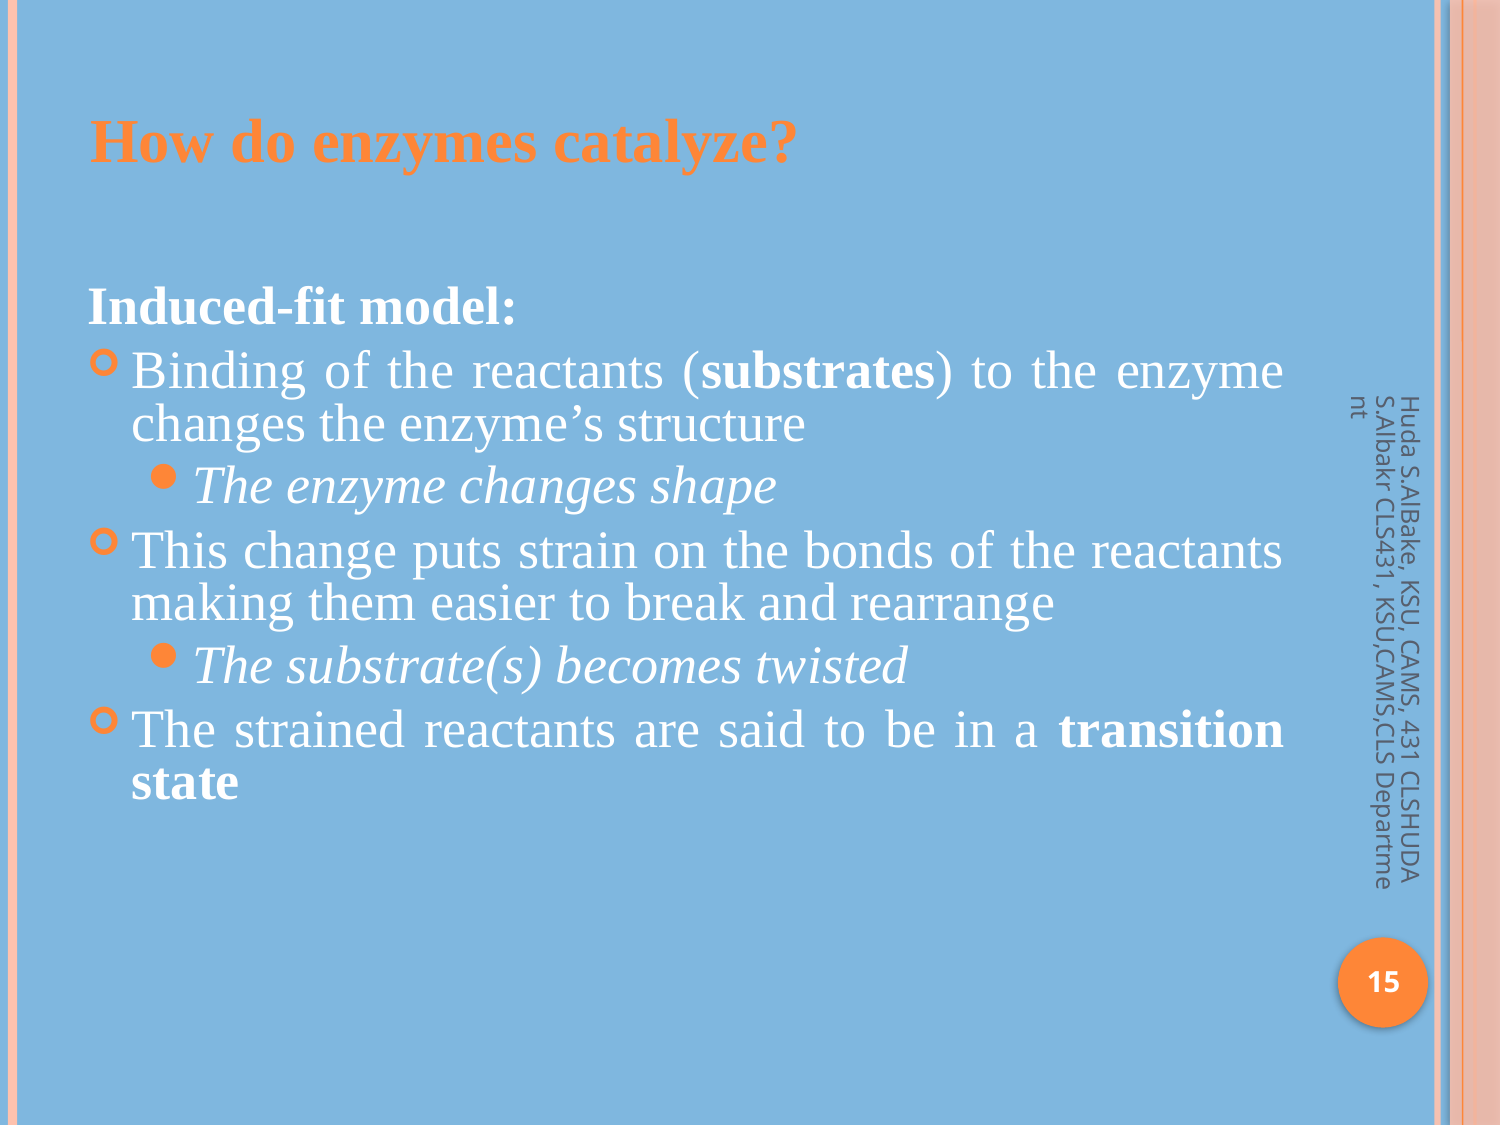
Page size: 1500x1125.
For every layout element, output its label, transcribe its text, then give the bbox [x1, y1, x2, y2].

title How do enzymes catalyze? [75, 62, 1300, 183]
footer Huda S.AlBake, KSU, CAMS, 431 CLSHUDA S.Albakr CLS431, KSU,CAMS,CLS Department [1379, 380, 1440, 906]
slide_number 15 [1333, 940, 1434, 1026]
list Induced-fit model: Binding of the reactants (substrates) to the enzyme changes the enzyme’s structure The enzyme changes shape This change puts strain on the bonds of the reactants making them easier to break and rearrange The substrate(s) becomes twisted The strained reactants are said to be in a transition state [71, 275, 1301, 1001]
